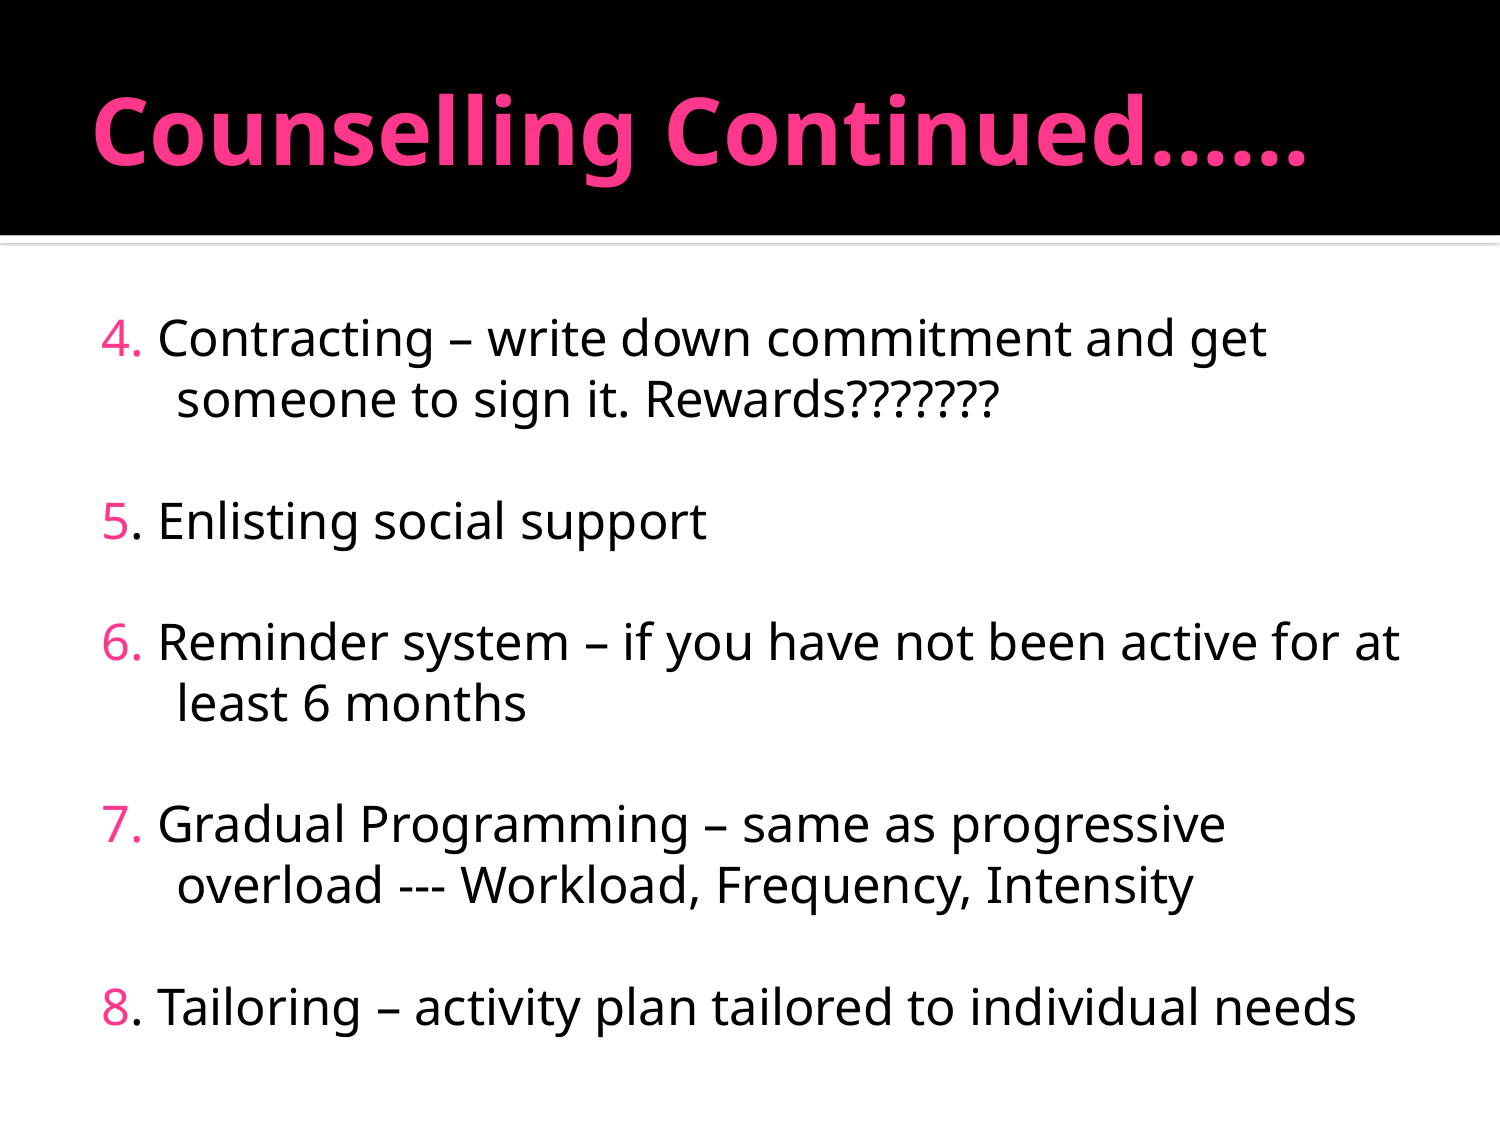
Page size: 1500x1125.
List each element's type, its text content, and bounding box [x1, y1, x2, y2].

list 4. Contracting – write down commitment and get someone to sign it. Rewards??????? 5. Enlisting social support 6. Reminder system – if you have not been active for at least 6 months 7. Gradual Programming – same as progressive overload --- Workload, Frequency, Intensity 8. Tailoring – activity plan tailored to individual needs [75, 291, 1425, 1050]
title Counselling Continued...... [75, 25, 1425, 231]
